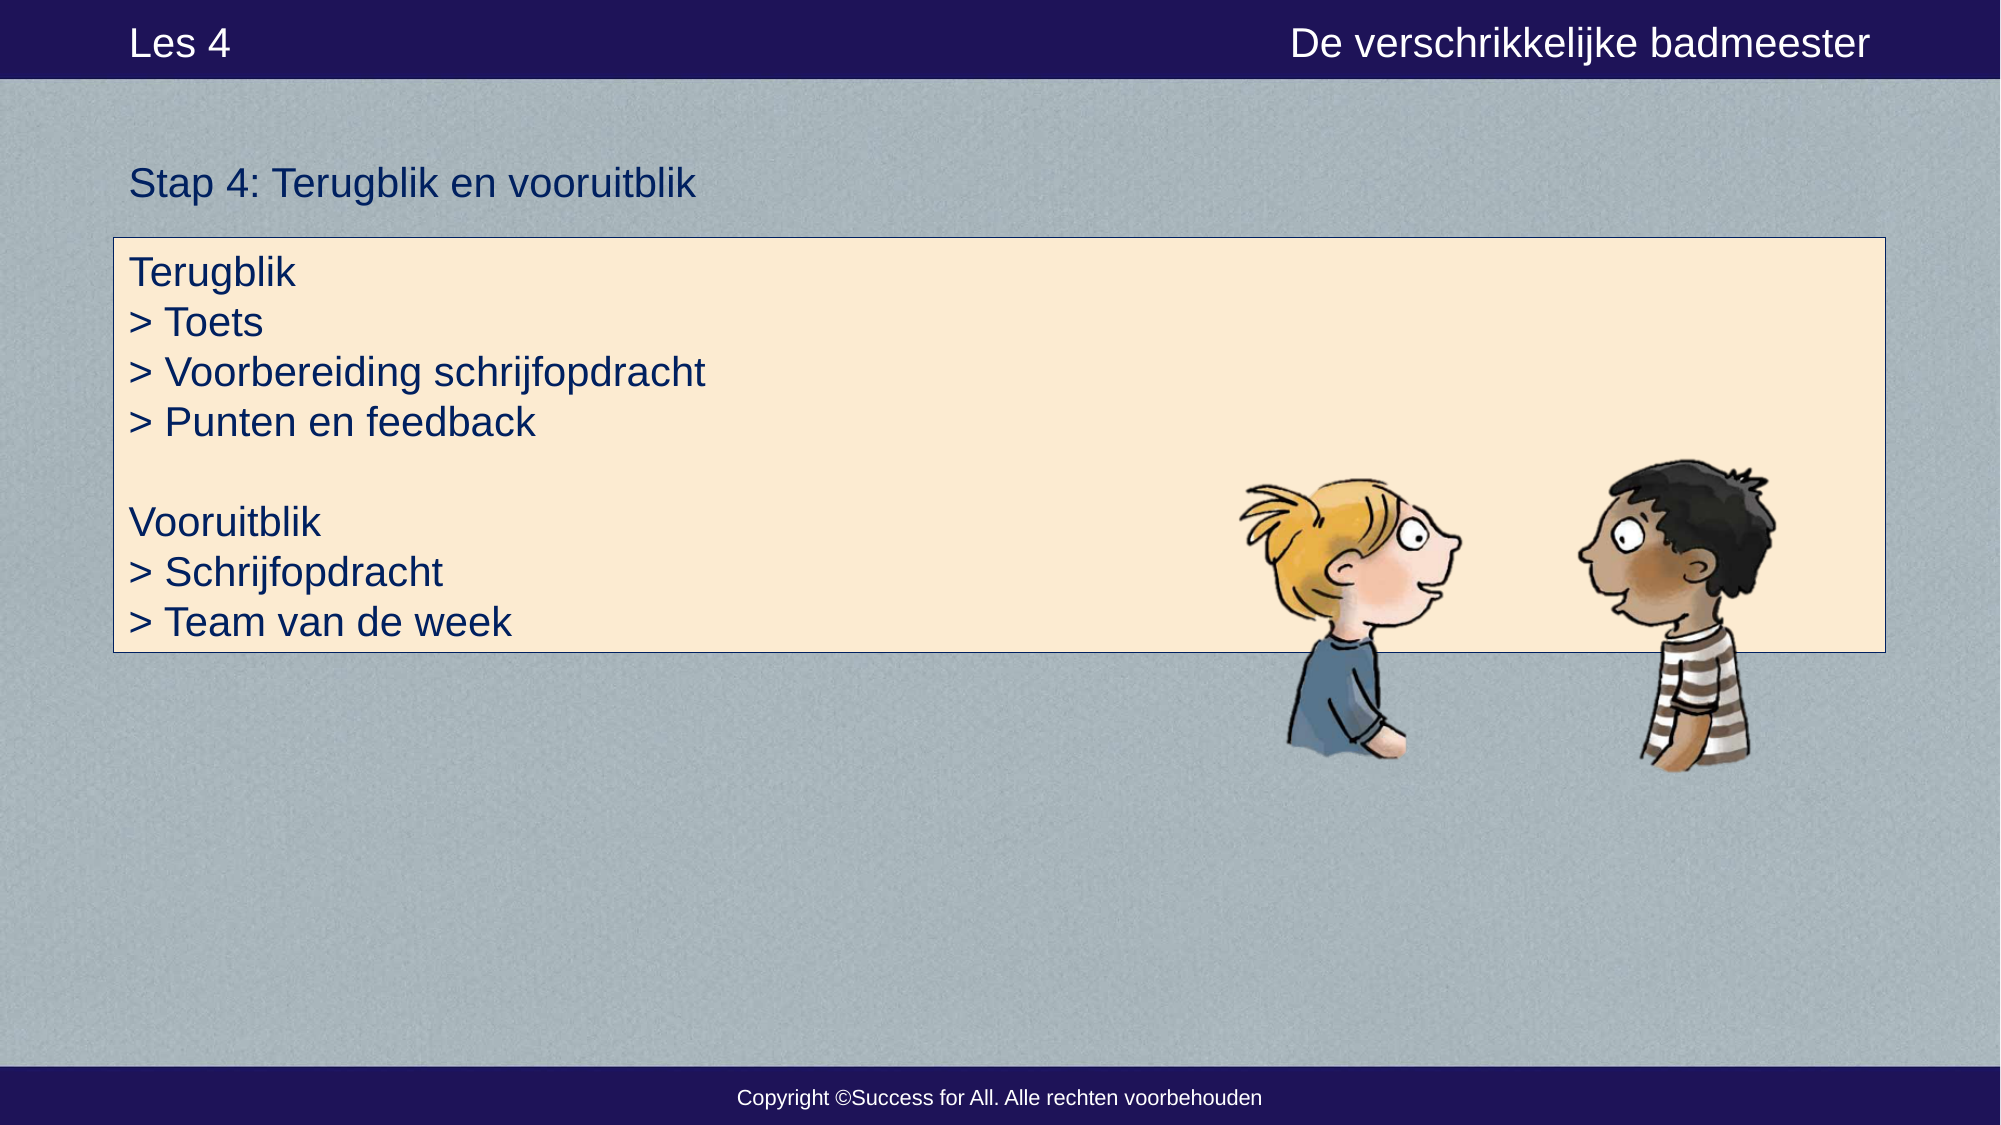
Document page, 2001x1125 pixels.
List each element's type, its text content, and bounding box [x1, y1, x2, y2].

picture [0, 0, 2001, 1125]
text_box Copyright ©Success for All. Alle rechten voorbehouden [0, 1076, 2000, 1125]
text_box Terugblik > Toets > Voorbereiding schrijfopdracht > Punten en feedback Vooruitblik > Schrijfopdracht > Team van de week [113, 237, 1886, 653]
text_box Stap 4: Terugblik en vooruitblik [113, 148, 1635, 214]
text_box Les 4 [114, 8, 354, 73]
text_box De verschrikkelijke badmeester [999, 8, 1886, 73]
